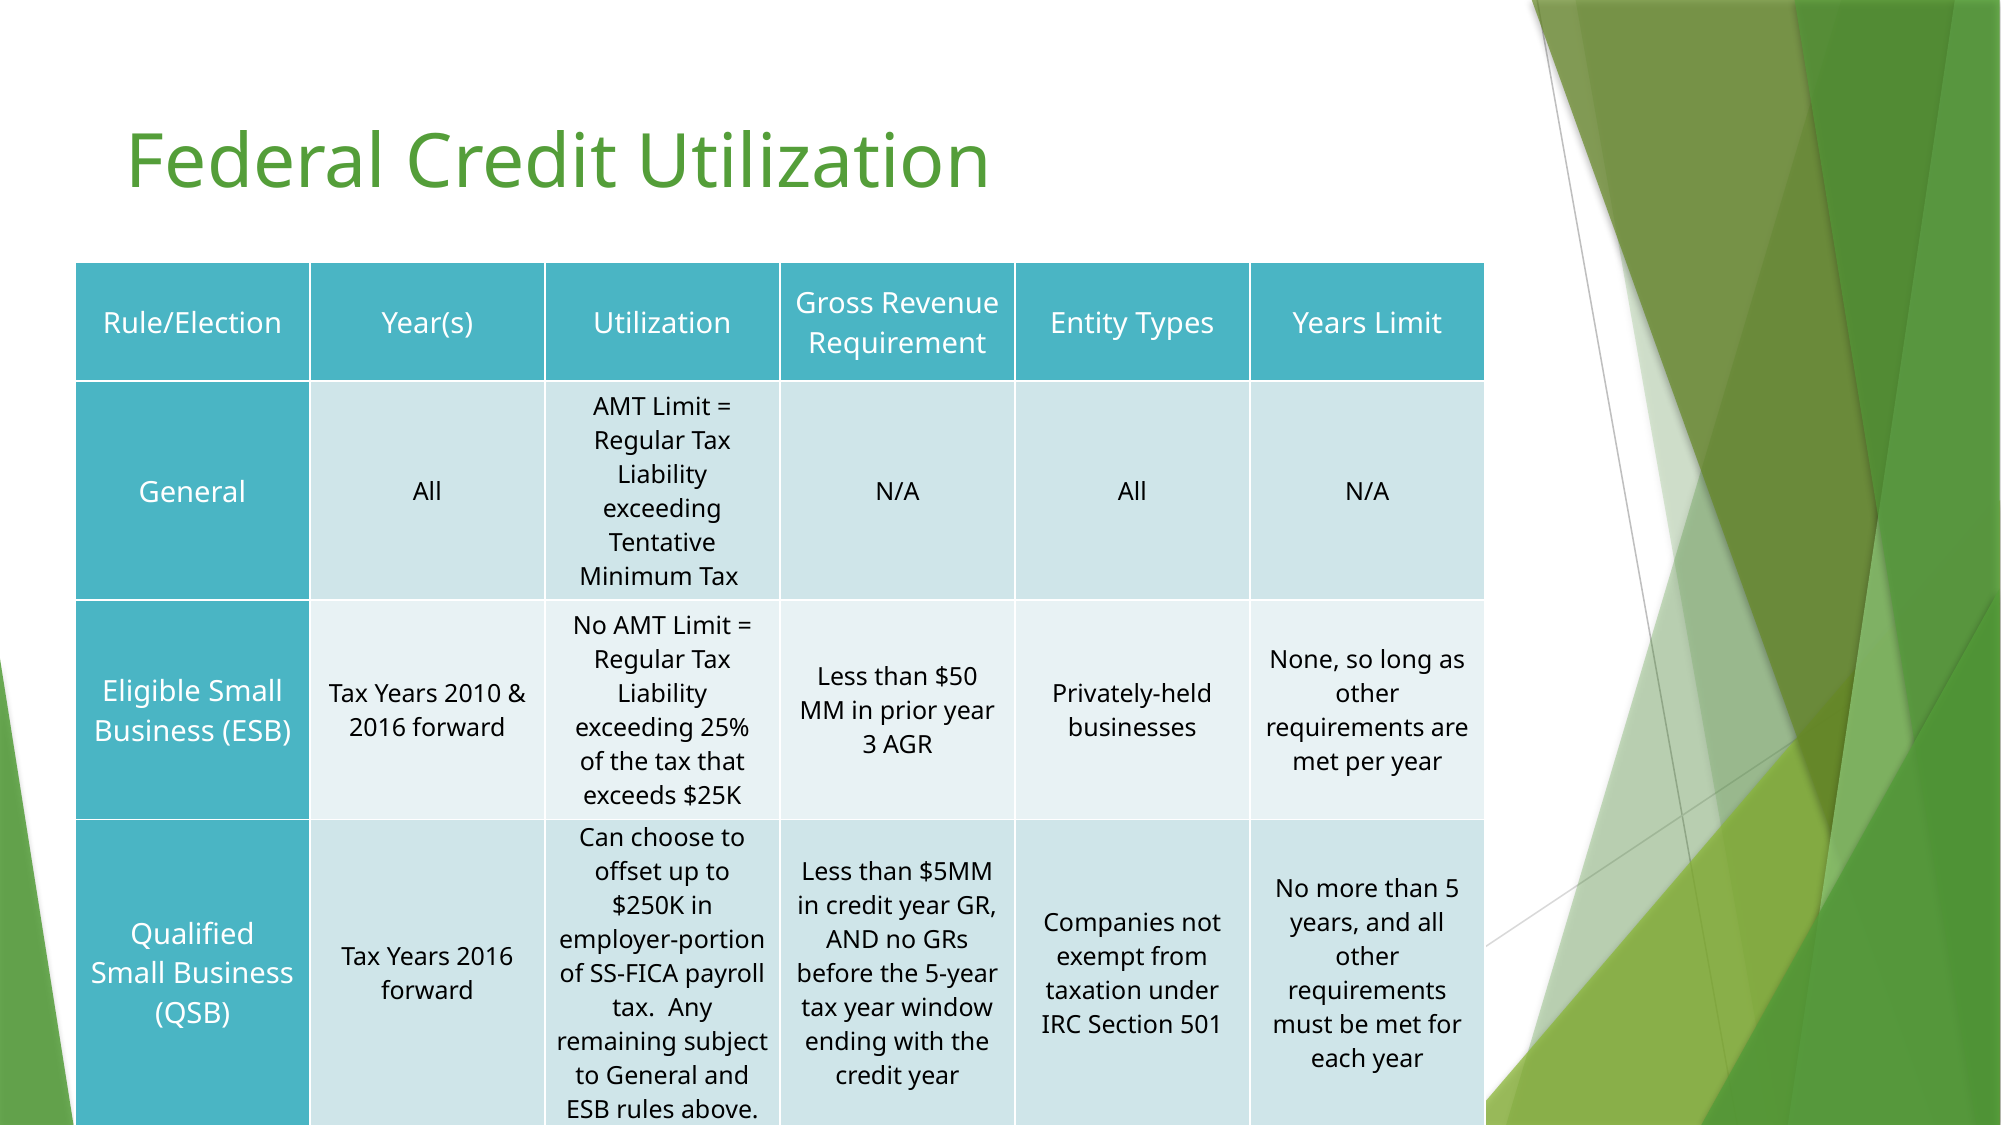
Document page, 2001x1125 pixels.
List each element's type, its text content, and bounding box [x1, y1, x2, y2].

table_header Rule/Election [76, 263, 309, 380]
table_cell No AMT Limit = Regular Tax Liability exceeding 25% of the tax that exceeds $25K [546, 601, 779, 819]
text_box Federal Credit Utilization [111, 99, 1522, 317]
table_cell Less than $5MM in credit year GR, AND no GRs before the 5-year tax year window ending with the credit year [781, 820, 1014, 1125]
table_cell Tax Years 2016 forward [311, 820, 544, 1125]
table_cell Qualified Small Business (QSB) [76, 820, 309, 1125]
table_cell N/A [781, 382, 1014, 599]
table_header Entity Types [1016, 317, 1249, 380]
table_cell Less than $50 MM in prior year 3 AGR [781, 601, 1014, 819]
table_header Year(s) [311, 317, 544, 380]
table_header Gross Revenue Requirement [781, 317, 1014, 380]
table_cell Tax Years 2010 & 2016 forward [311, 601, 544, 819]
table_cell Companies not exempt from taxation under IRC Section 501 [1016, 820, 1249, 1125]
table_cell N/A [1251, 382, 1484, 599]
table_cell No more than 5 years, and all other requirements must be met for each year [1251, 820, 1484, 1125]
table_cell Eligible Small Business (ESB) [76, 601, 309, 819]
table_cell All [1016, 382, 1249, 599]
table_cell Privately-held businesses [1016, 601, 1249, 819]
table_cell AMT Limit = Regular Tax Liability exceeding Tentative Minimum Tax [546, 382, 779, 599]
text_box [103, 3, 1397, 222]
table_cell All [311, 382, 544, 599]
table_cell None, so long as other requirements are met per year [1251, 601, 1484, 819]
table_header Years Limit [1251, 317, 1484, 380]
table_cell Can choose to offset up to $250K in employer-portion of SS-FICA payroll tax. Any remaining subject to General and ESB rules above. [546, 820, 779, 1125]
table_cell General [76, 382, 309, 599]
table_header Utilization [546, 317, 779, 380]
